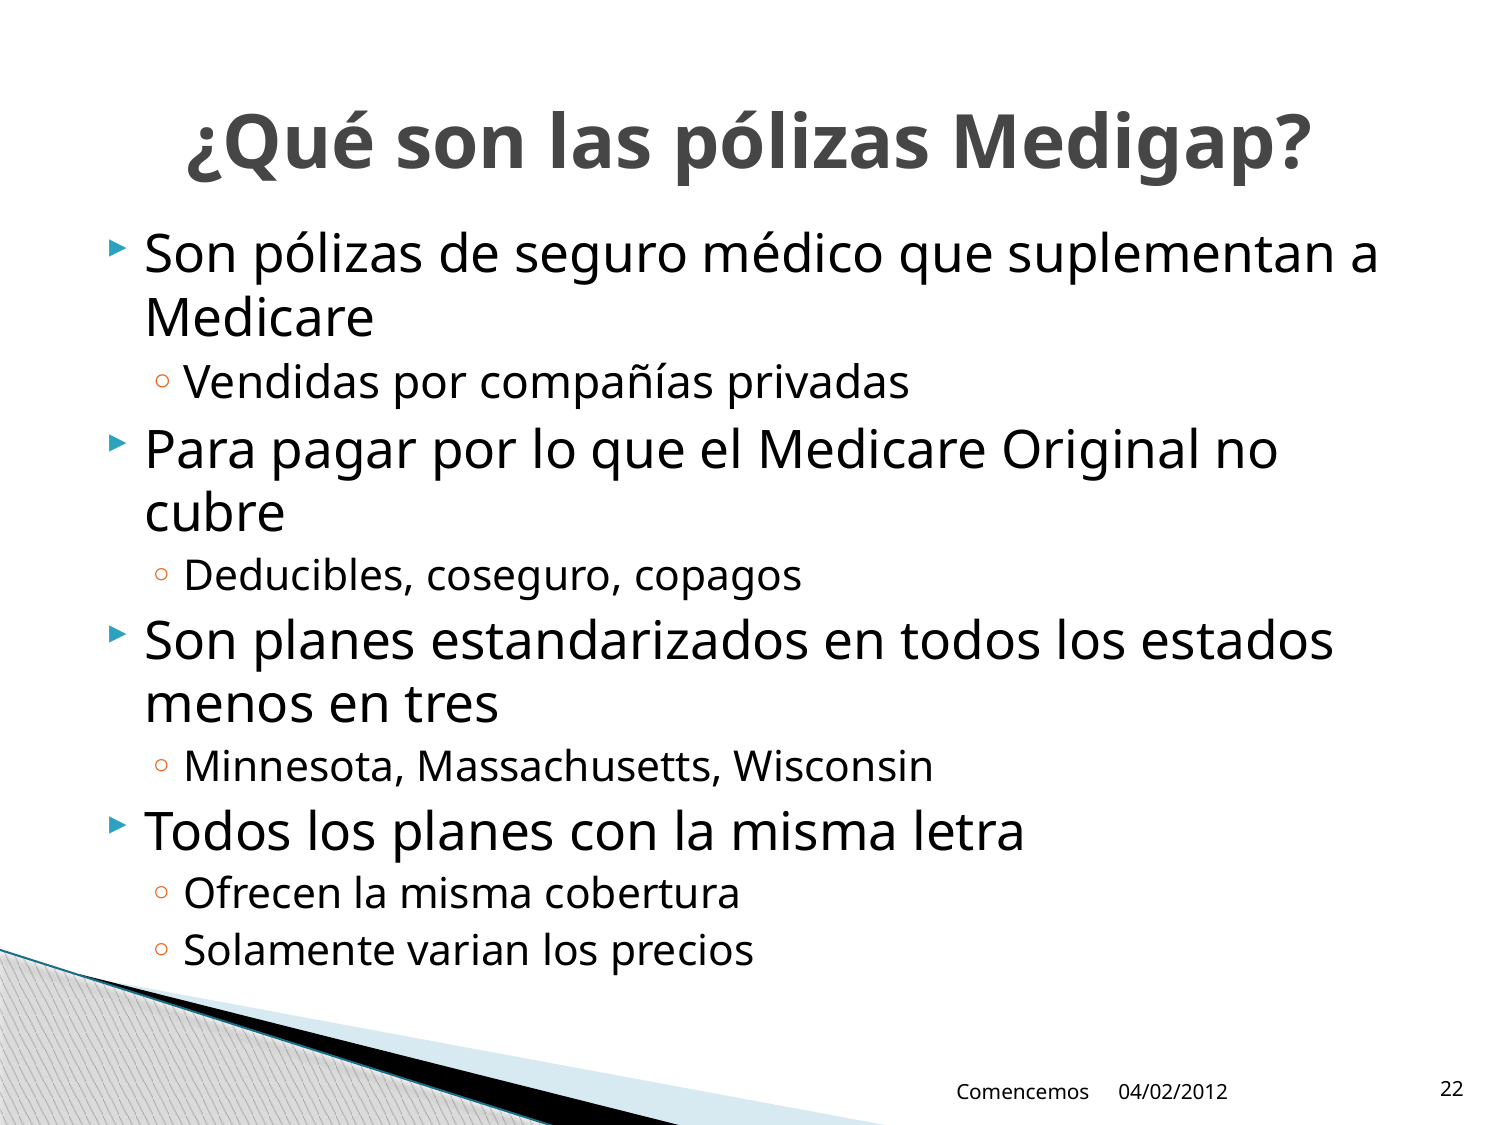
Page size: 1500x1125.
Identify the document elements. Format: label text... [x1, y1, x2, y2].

slide_number 22 [1418, 1051, 1479, 1112]
title ¿Qué son las pólizas Medigap? [75, 45, 1425, 233]
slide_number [1105, 1051, 1418, 1112]
footer Comencemos [718, 1051, 1105, 1112]
list Son pólizas de seguro médico que suplementan a Medicare Vendidas por compañías privadas Para pagar por lo que el Medicare Original no cubre Deducibles, coseguro, copagos Son planes estandarizados en todos los estados menos en tres Minnesota, Massachusetts, Wisconsin Todos los planes con la misma letra Ofrecen la misma cobertura Solamente varian los precios [75, 233, 1425, 986]
